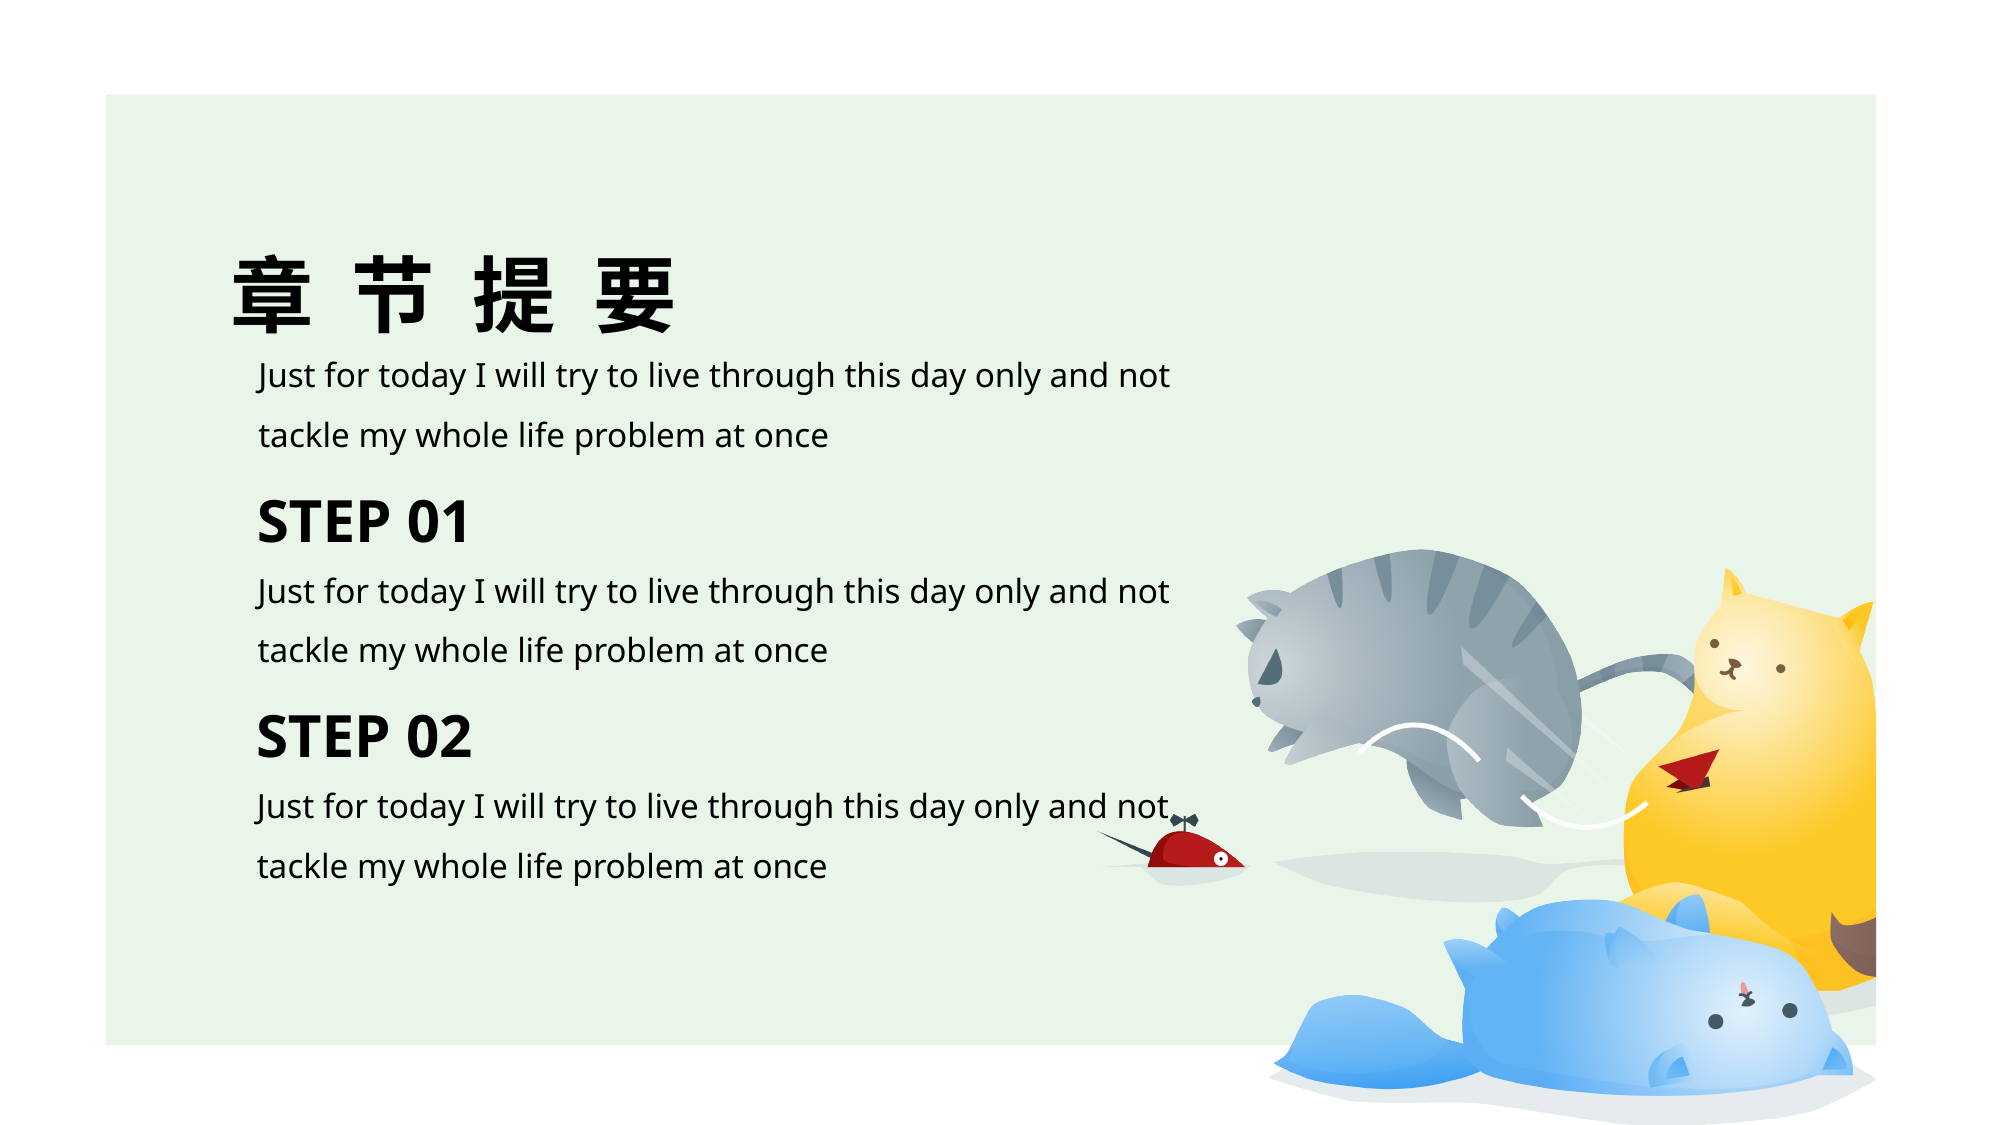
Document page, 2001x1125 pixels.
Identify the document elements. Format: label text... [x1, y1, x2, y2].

picture [1085, 493, 1877, 1125]
text_box [105, 94, 1877, 1046]
text_box Just for today I will try to live through this day only and not tackle my whole life problem at once [242, 542, 1085, 677]
text_box Just for today I will try to live through this day only and not tackle my whole life problem at once [242, 757, 1085, 893]
text_box Just for today I will try to live through this day only and not tackle my whole life problem at once [243, 327, 1242, 462]
text_box STEP 02 [241, 692, 1085, 777]
text_box 章 节 提 要 [215, 235, 1129, 351]
text_box STEP 01 [242, 476, 1156, 542]
